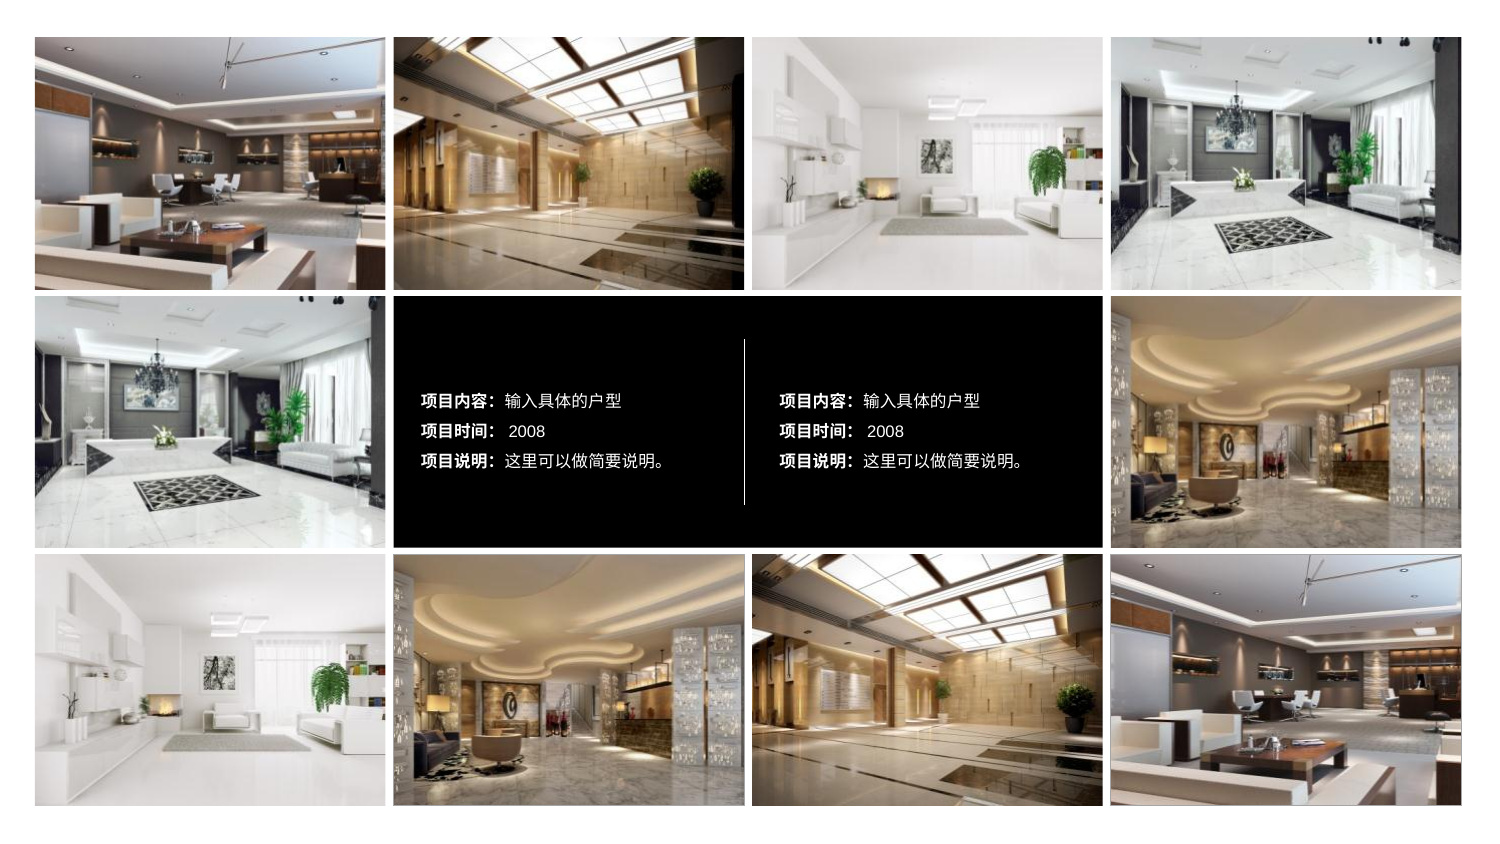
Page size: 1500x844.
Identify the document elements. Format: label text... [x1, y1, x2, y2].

text_box [391, 36, 746, 292]
text_box [750, 36, 1105, 292]
text_box [33, 36, 388, 292]
text_box [391, 294, 1105, 550]
text_box [1109, 552, 1463, 808]
text_box [33, 294, 388, 550]
text_box [1109, 36, 1463, 292]
text_box 项目内容：输入具体的户型 项目时间：2008 项目说明：这里可以做简要说明。 [773, 374, 1082, 477]
text_box [1109, 294, 1463, 550]
text_box [33, 552, 388, 808]
text_box 项目内容：输入具体的户型 项目时间：2008 项目说明：这里可以做简要说明。 [414, 374, 723, 477]
text_box [750, 552, 1105, 808]
text_box [391, 552, 746, 808]
